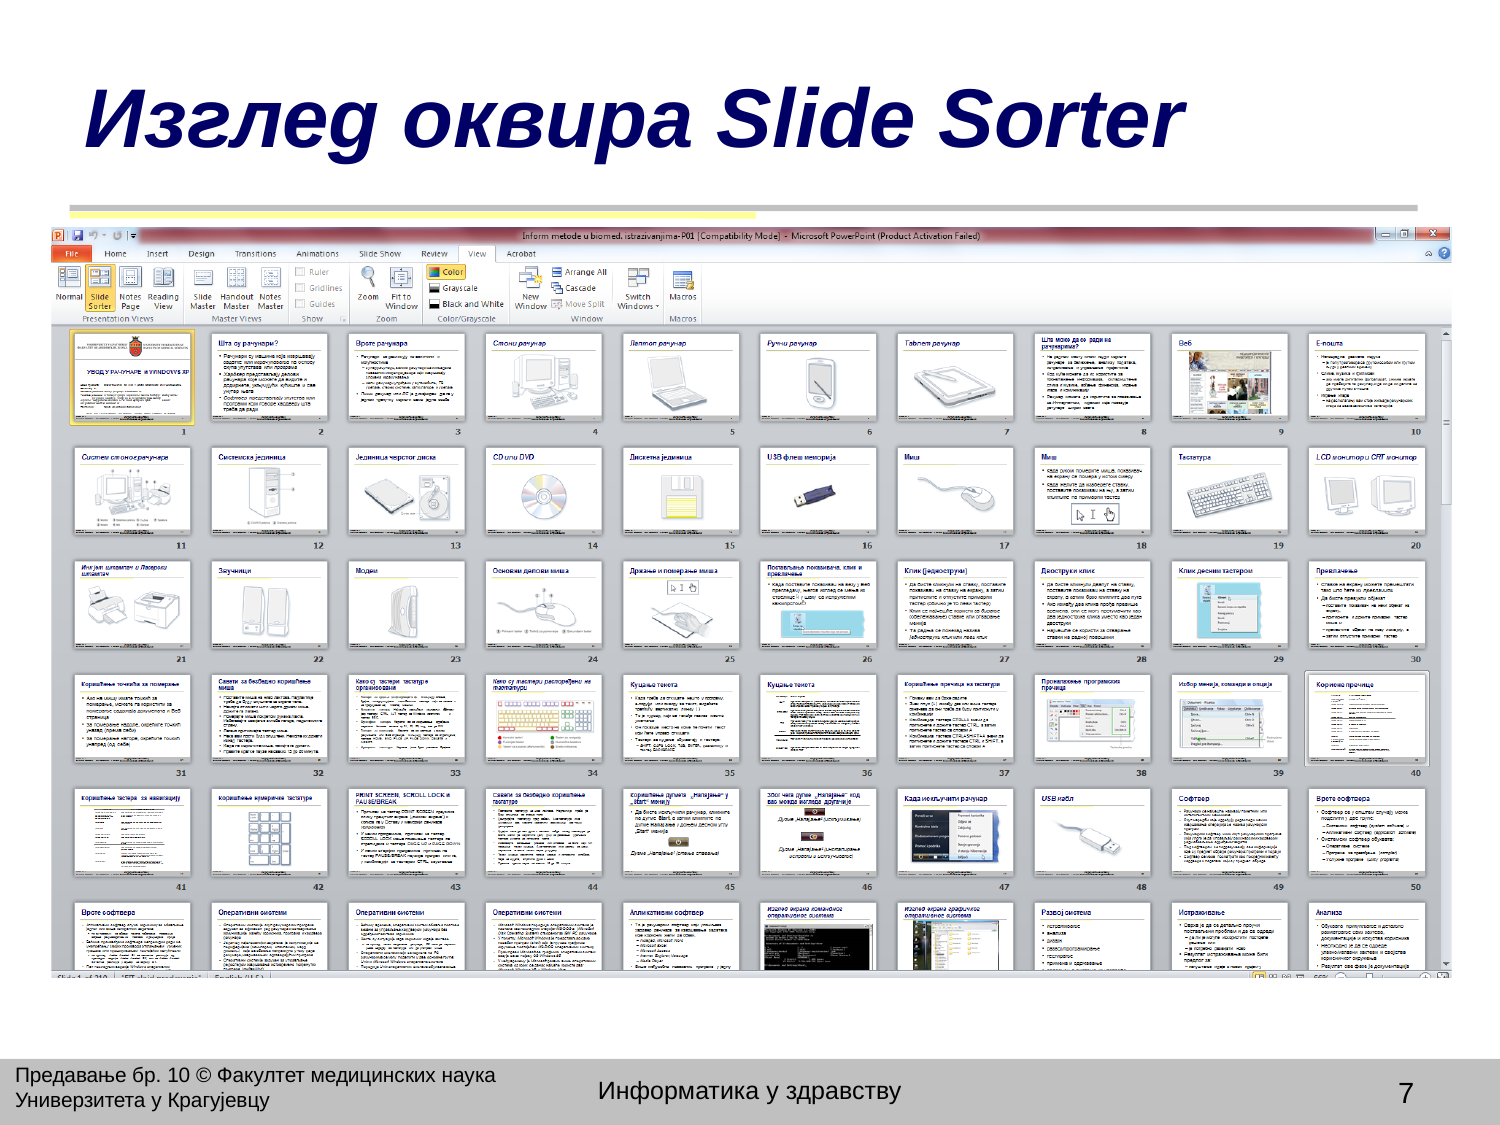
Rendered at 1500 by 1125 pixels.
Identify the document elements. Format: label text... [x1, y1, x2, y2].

slide_number 7 [1079, 1066, 1430, 1125]
slide_number Предавање бр. 10 © Факултет медицинских наука Универзитета у Крагујевцу [0, 1053, 616, 1108]
picture [51, 227, 1452, 979]
footer Информатика у здравству [512, 1066, 988, 1125]
title Изглед оквира Slide Sorter [69, 19, 1426, 208]
